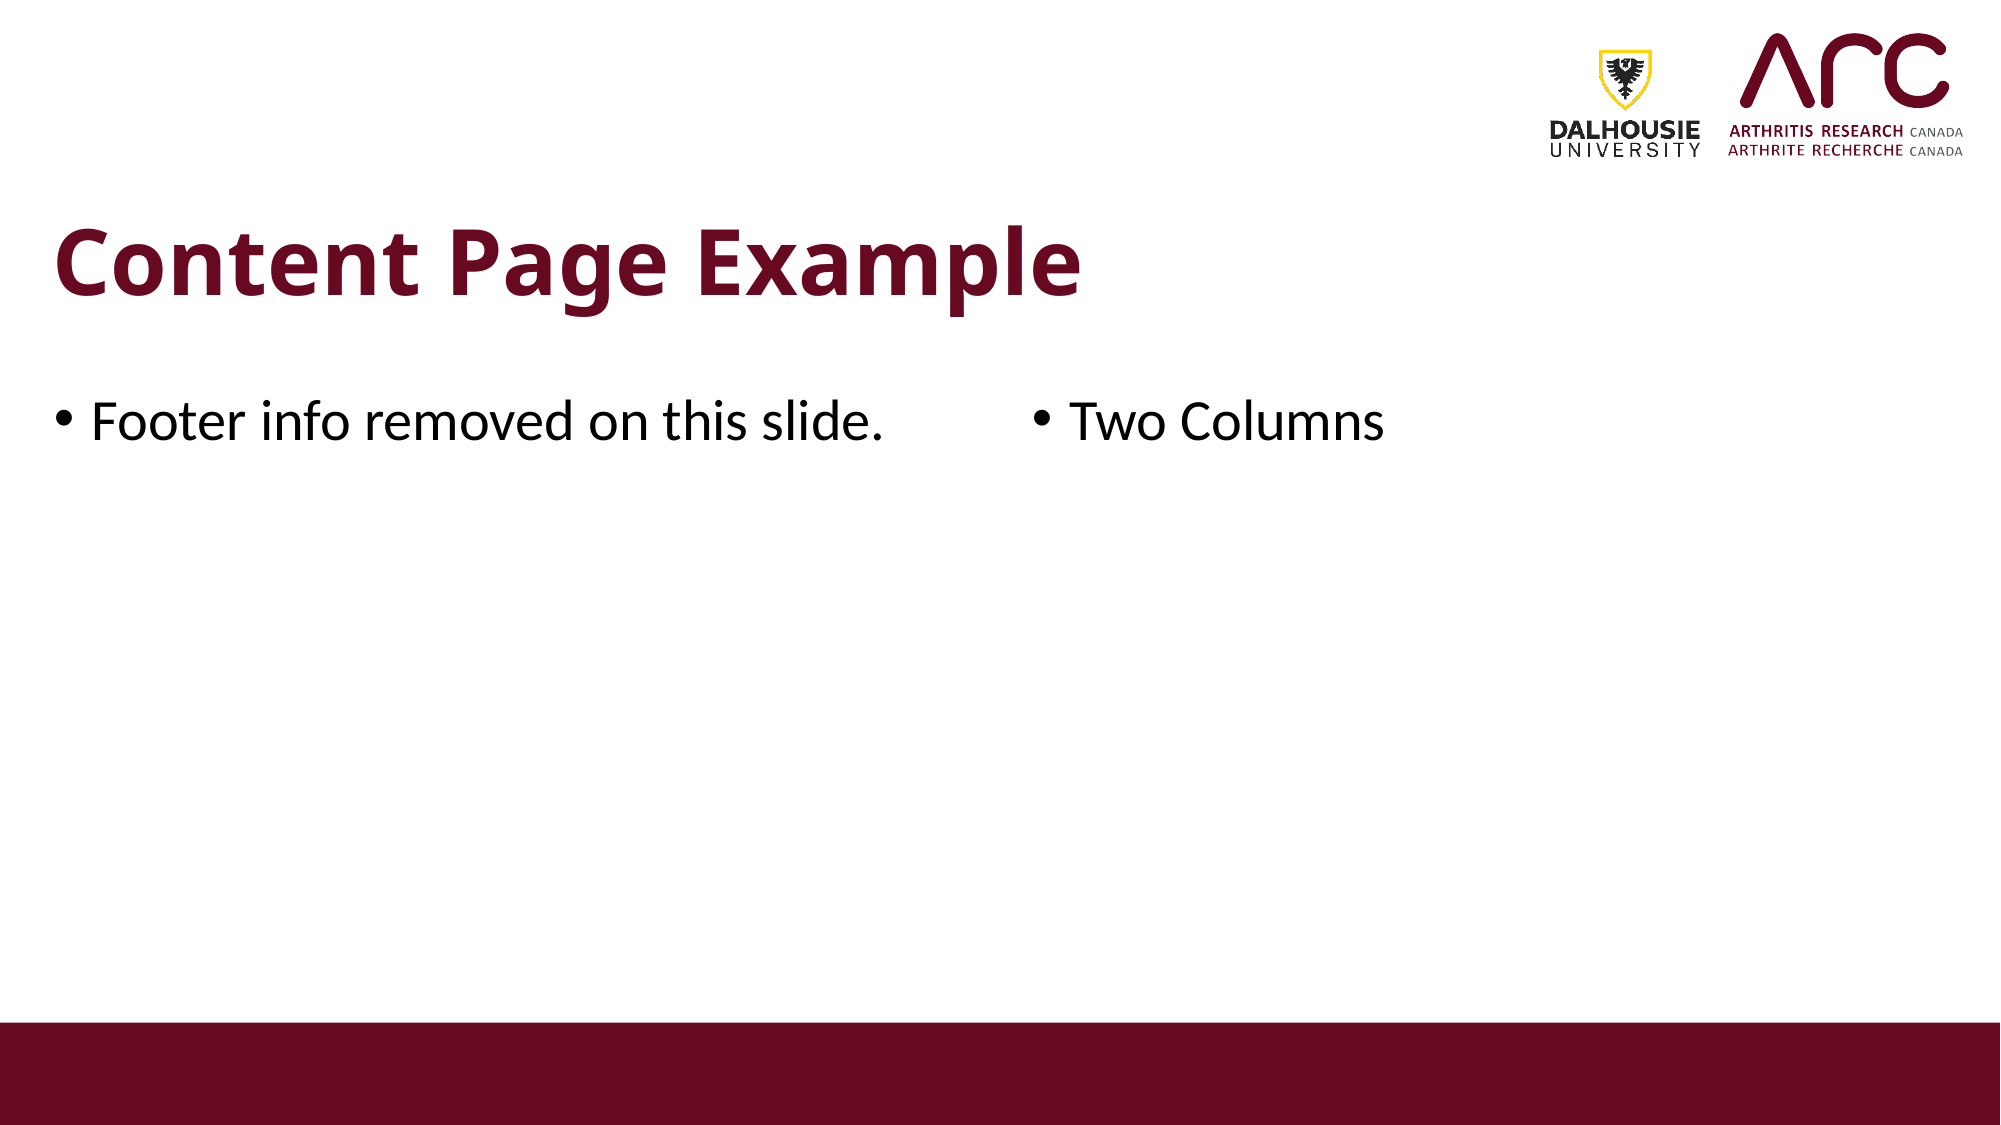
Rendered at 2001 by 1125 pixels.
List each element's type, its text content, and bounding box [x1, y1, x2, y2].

title Content Page Example [37, 169, 1963, 363]
list Footer info removed on this slide. [38, 382, 979, 973]
picture [1550, 50, 1700, 157]
picture [1728, 33, 1963, 156]
list Two Columns [1016, 382, 1957, 973]
